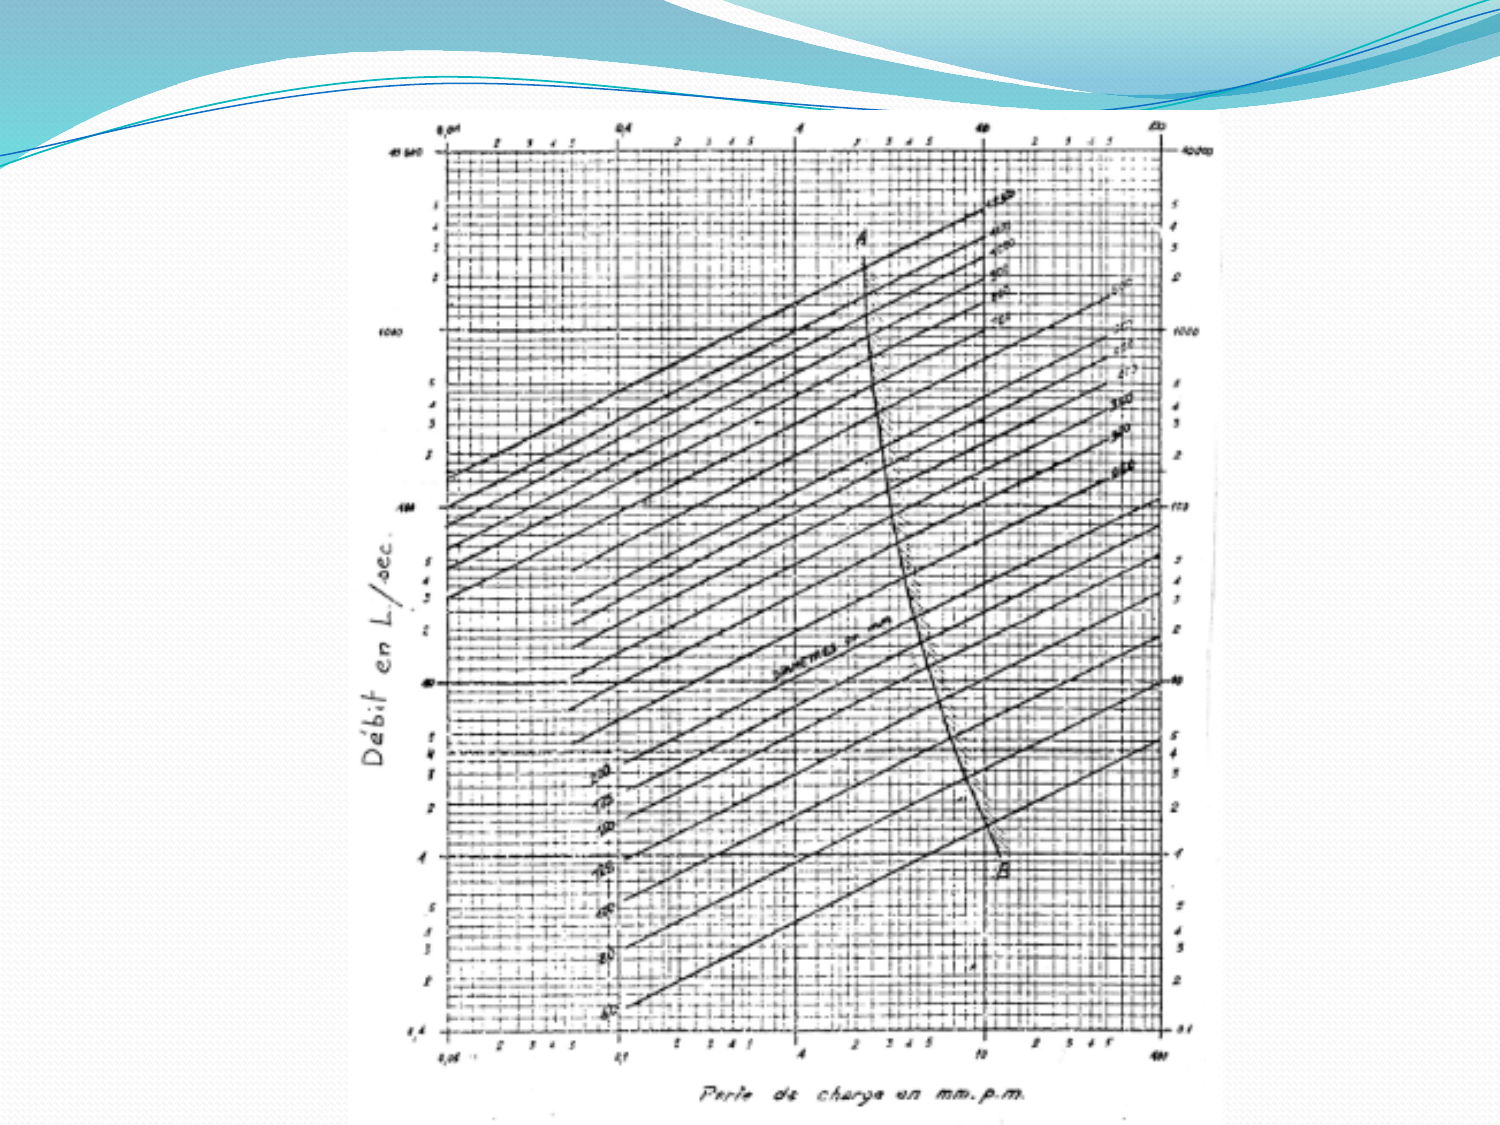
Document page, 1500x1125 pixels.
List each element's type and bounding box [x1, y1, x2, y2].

picture [348, 109, 1223, 1125]
